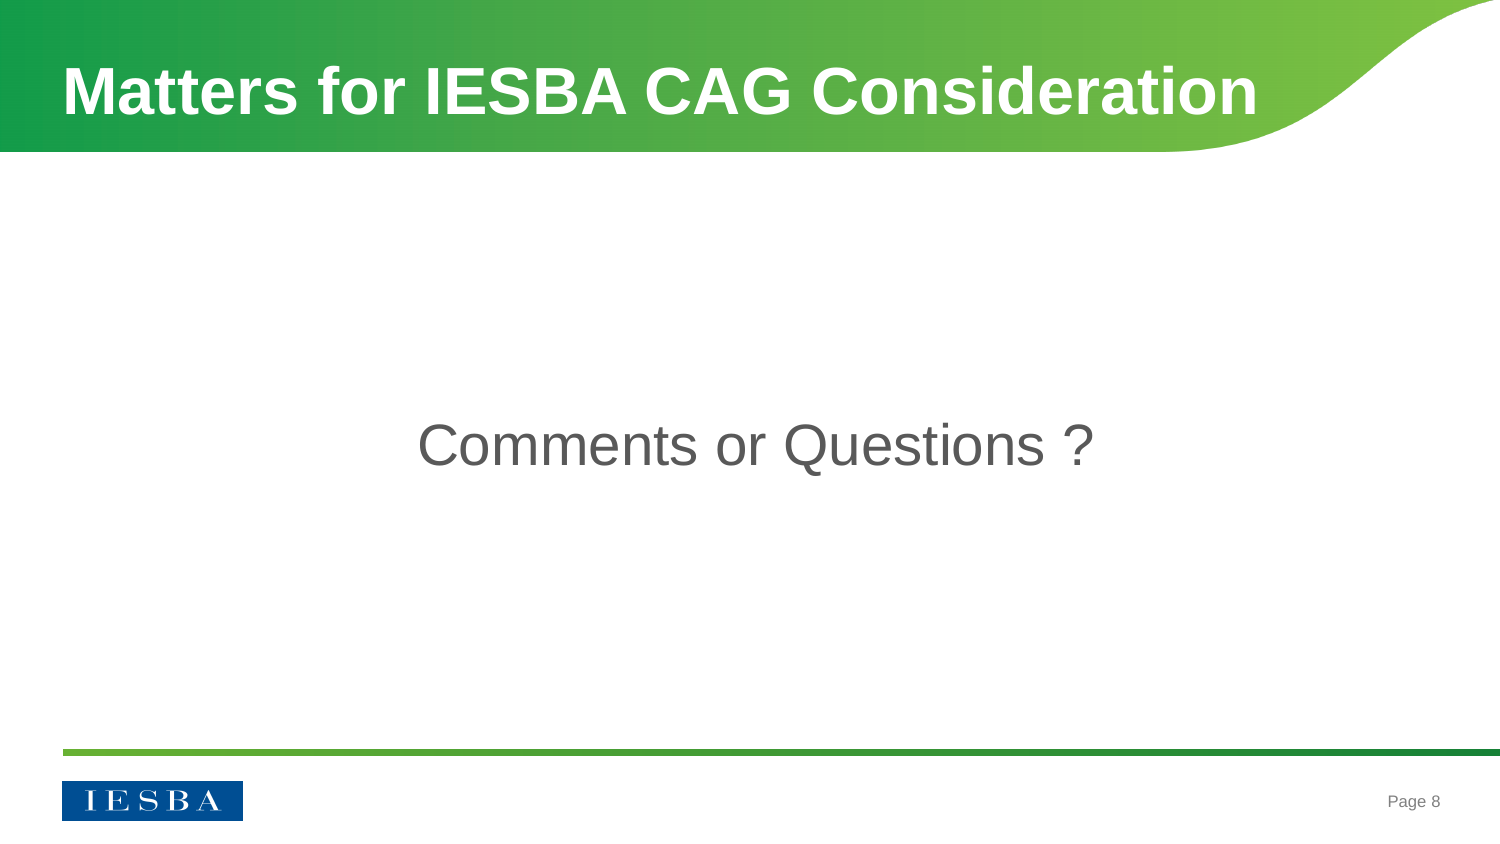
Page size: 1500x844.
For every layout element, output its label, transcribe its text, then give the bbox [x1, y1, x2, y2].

picture [0, 0, 1497, 152]
picture [62, 781, 243, 821]
list Comments or Questions ? [62, 187, 1450, 694]
title Matters for IESBA CAG Consideration [62, 55, 1300, 121]
